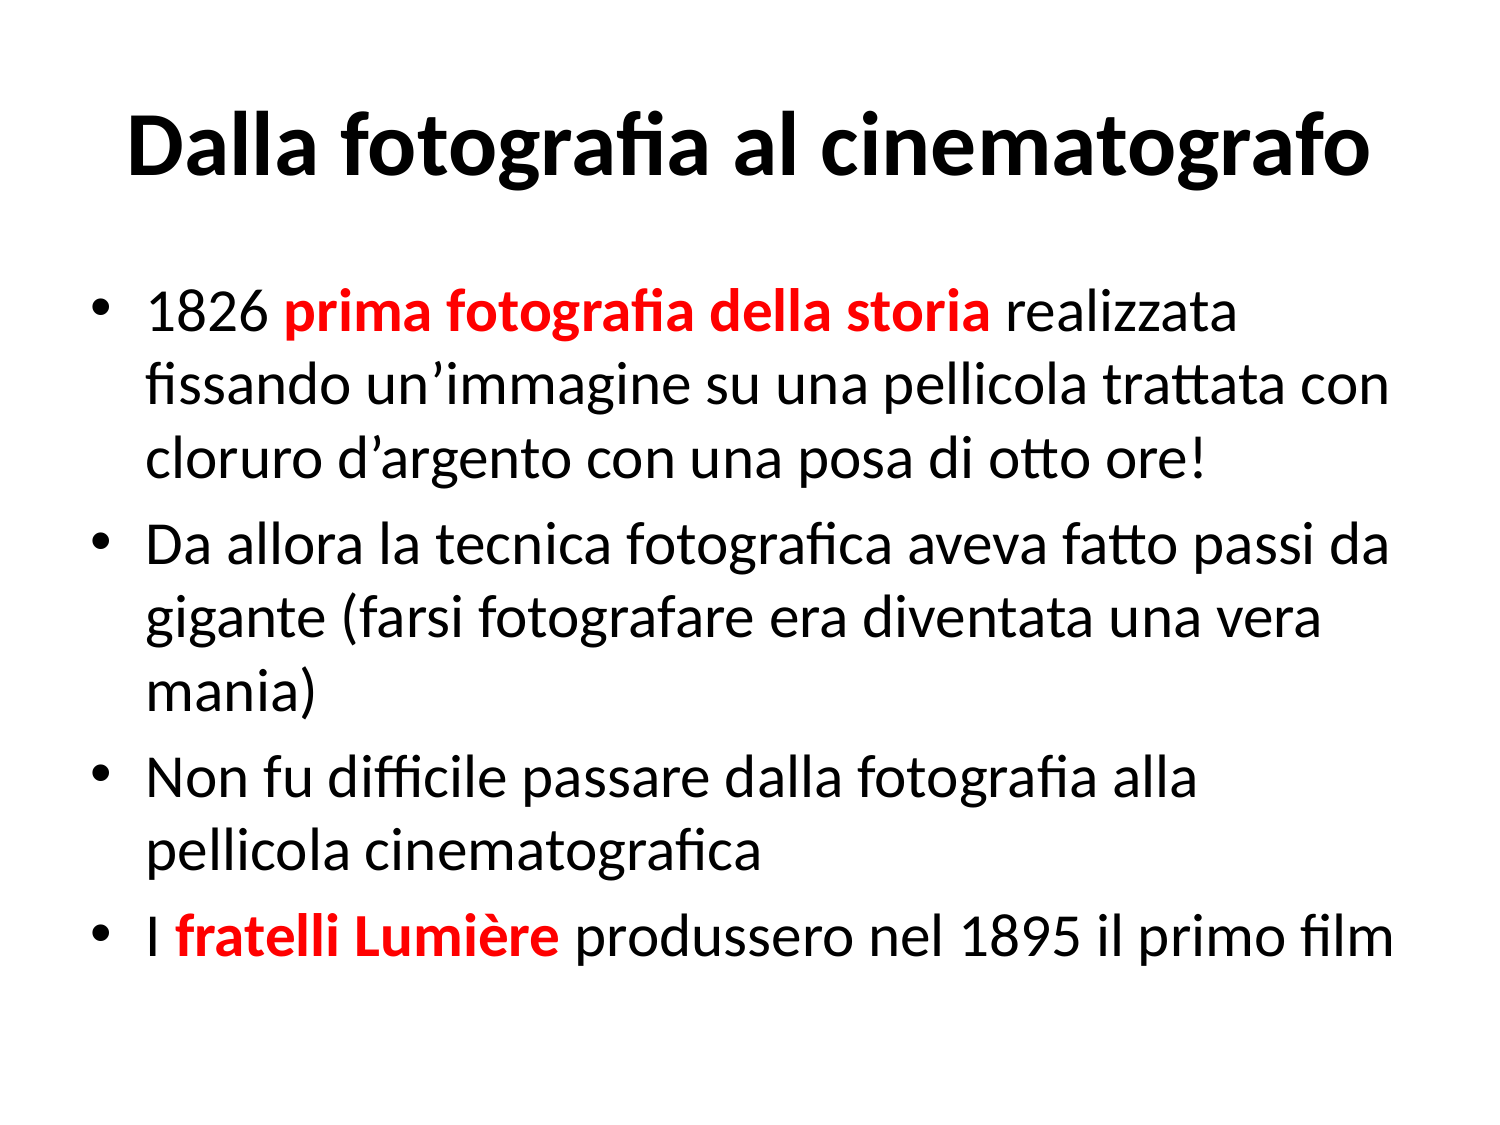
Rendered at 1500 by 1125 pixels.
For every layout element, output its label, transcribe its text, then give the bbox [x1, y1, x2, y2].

list 1826 prima fotografia della storia realizzata fissando un’immagine su una pellicola trattata con cloruro d’argento con una posa di otto ore! Da allora la tecnica fotografica aveva fatto passi da gigante (farsi fotografare era diventata una vera mania) Non fu difficile passare dalla fotografia alla pellicola cinematografica I fratelli Lumière produssero nel 1895 il primo film [75, 262, 1425, 1005]
title Dalla fotografia al cinematografo [75, 45, 1425, 233]
